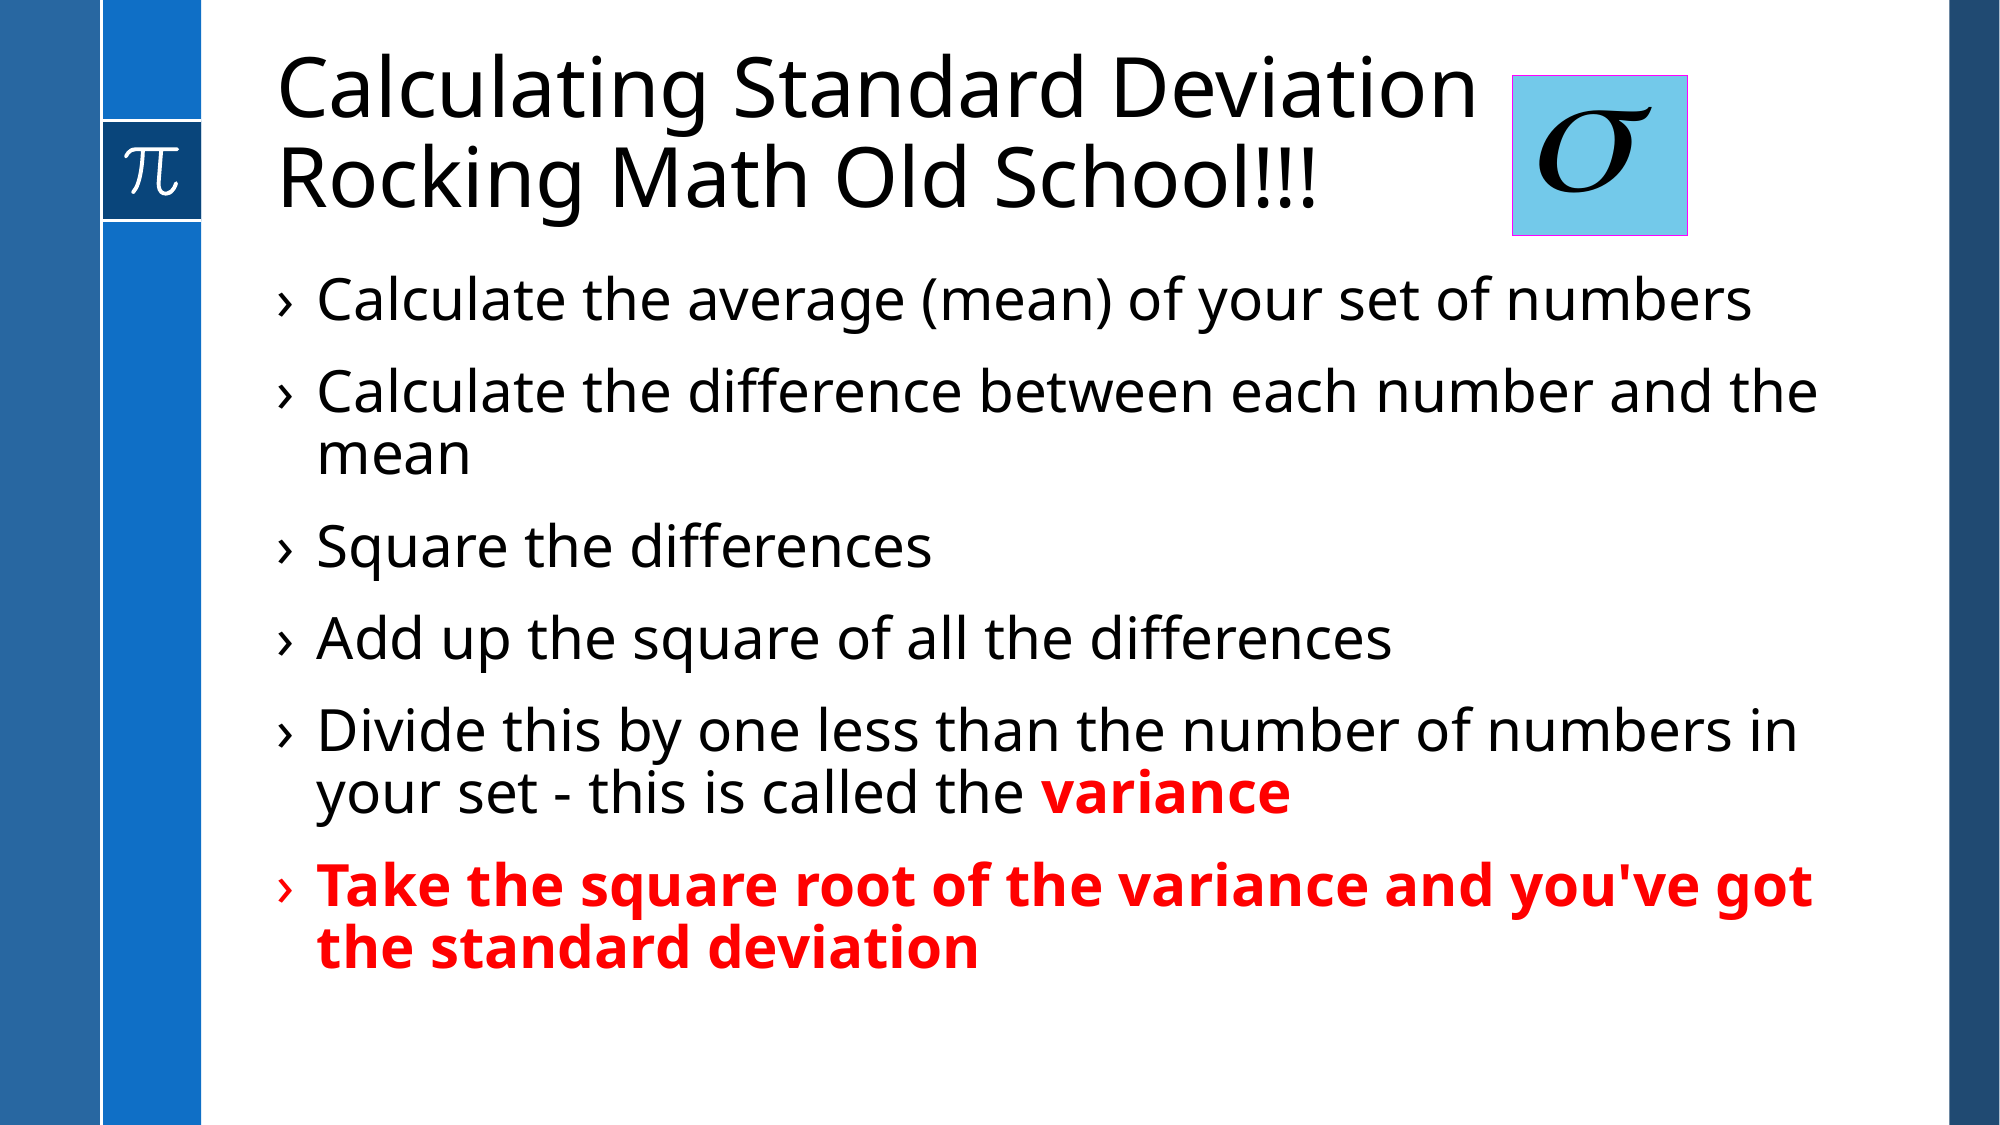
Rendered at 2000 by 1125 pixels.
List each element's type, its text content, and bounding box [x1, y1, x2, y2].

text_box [1512, 74, 1688, 236]
list Calculate the average (mean) of your set of numbers Calculate the difference between each number and the mean Square the differences Add up the square of all the differences Divide this by one less than the number of numbers in your set - this is called the variance Take the square root of the variance and you've got the standard deviation [261, 262, 1867, 1013]
title Calculating Standard Deviation Rocking Math Old School!!! [261, 29, 1867, 233]
